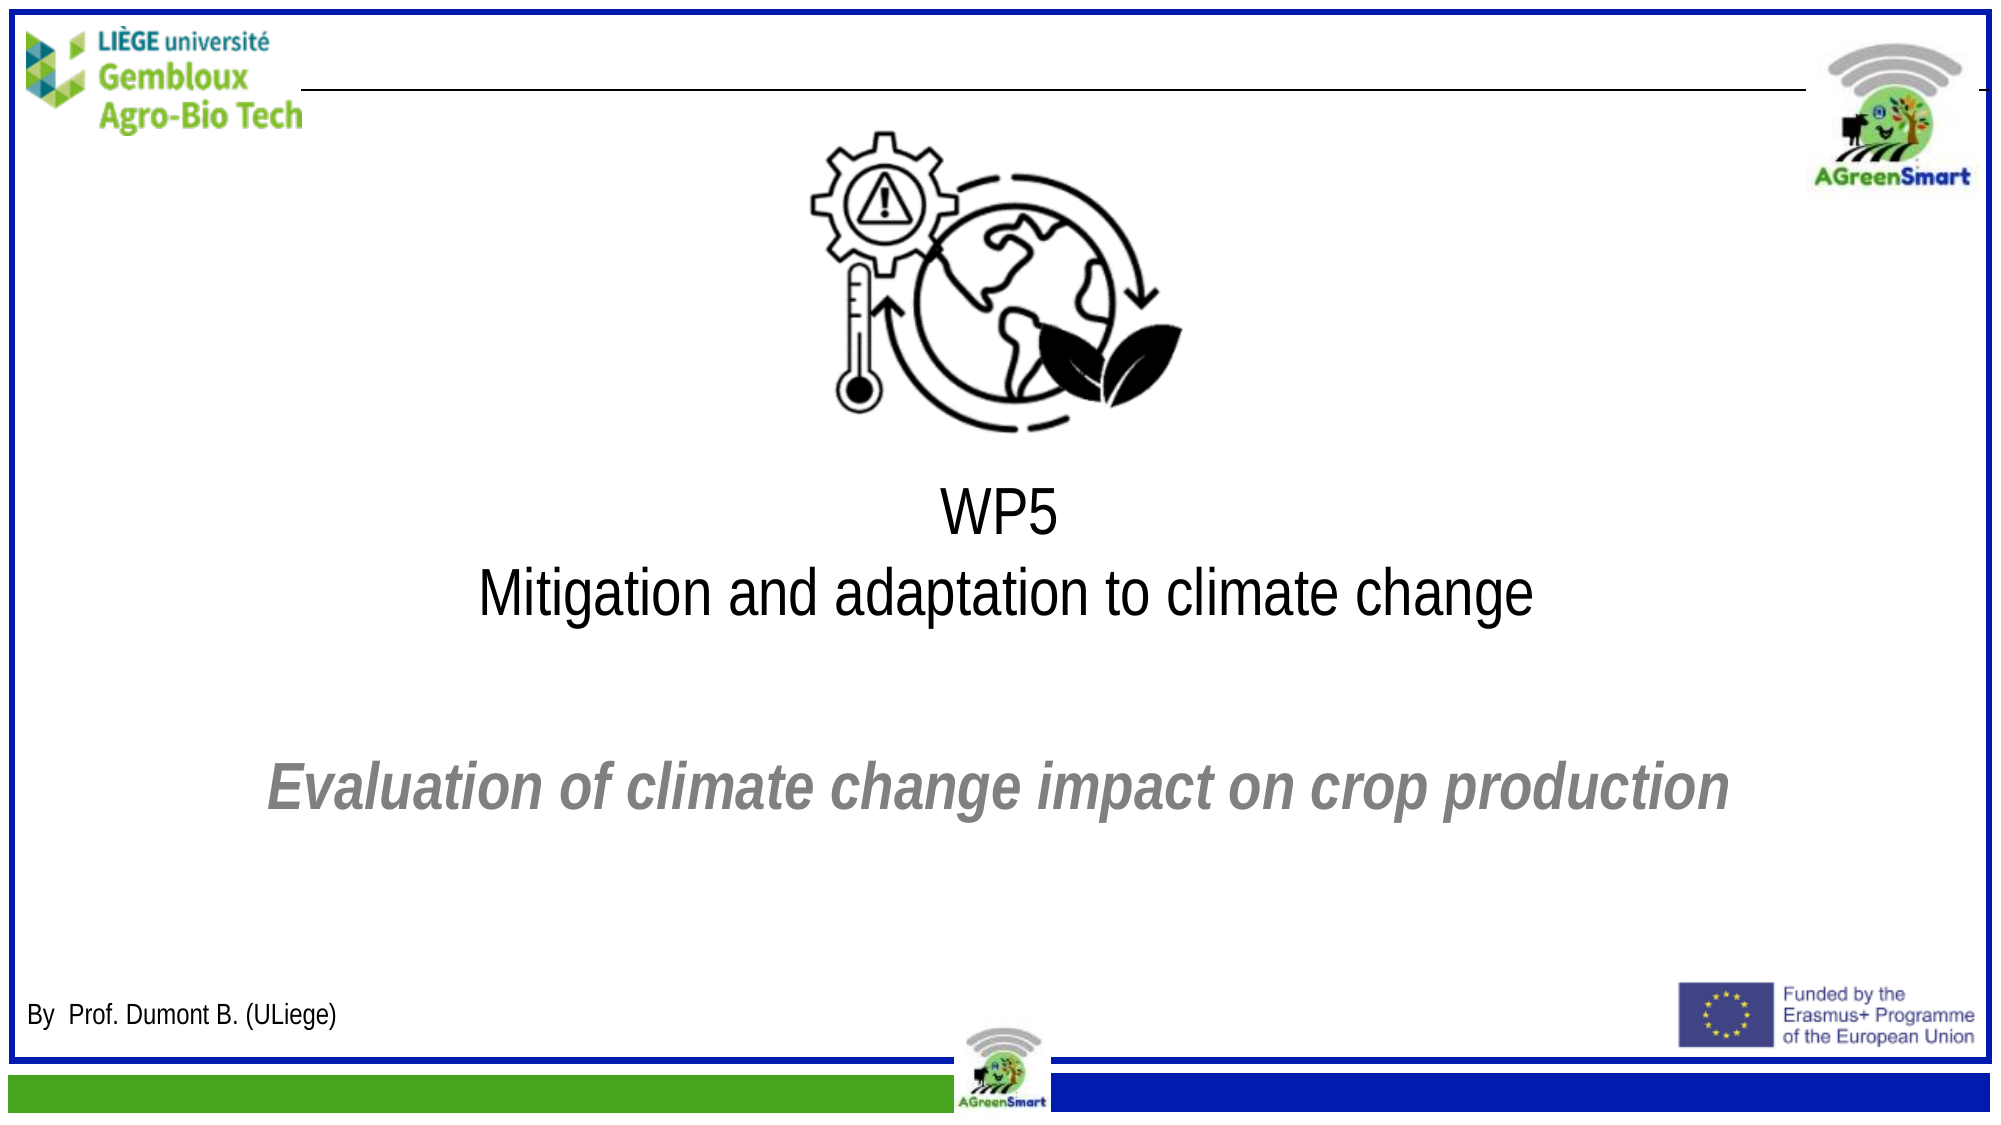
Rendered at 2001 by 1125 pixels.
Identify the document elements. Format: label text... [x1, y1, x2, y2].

picture [26, 26, 302, 137]
text_box By Prof. Dumont B. (ULiege) [12, 987, 1677, 1038]
picture [804, 117, 1195, 476]
text_box Evaluation of climate change impact on crop production [26, 735, 1974, 831]
text_box WP5 Mitigation and adaptation to climate change [26, 460, 1974, 636]
picture [1677, 978, 1979, 1052]
picture [1806, 28, 1979, 201]
picture [954, 1038, 1051, 1116]
